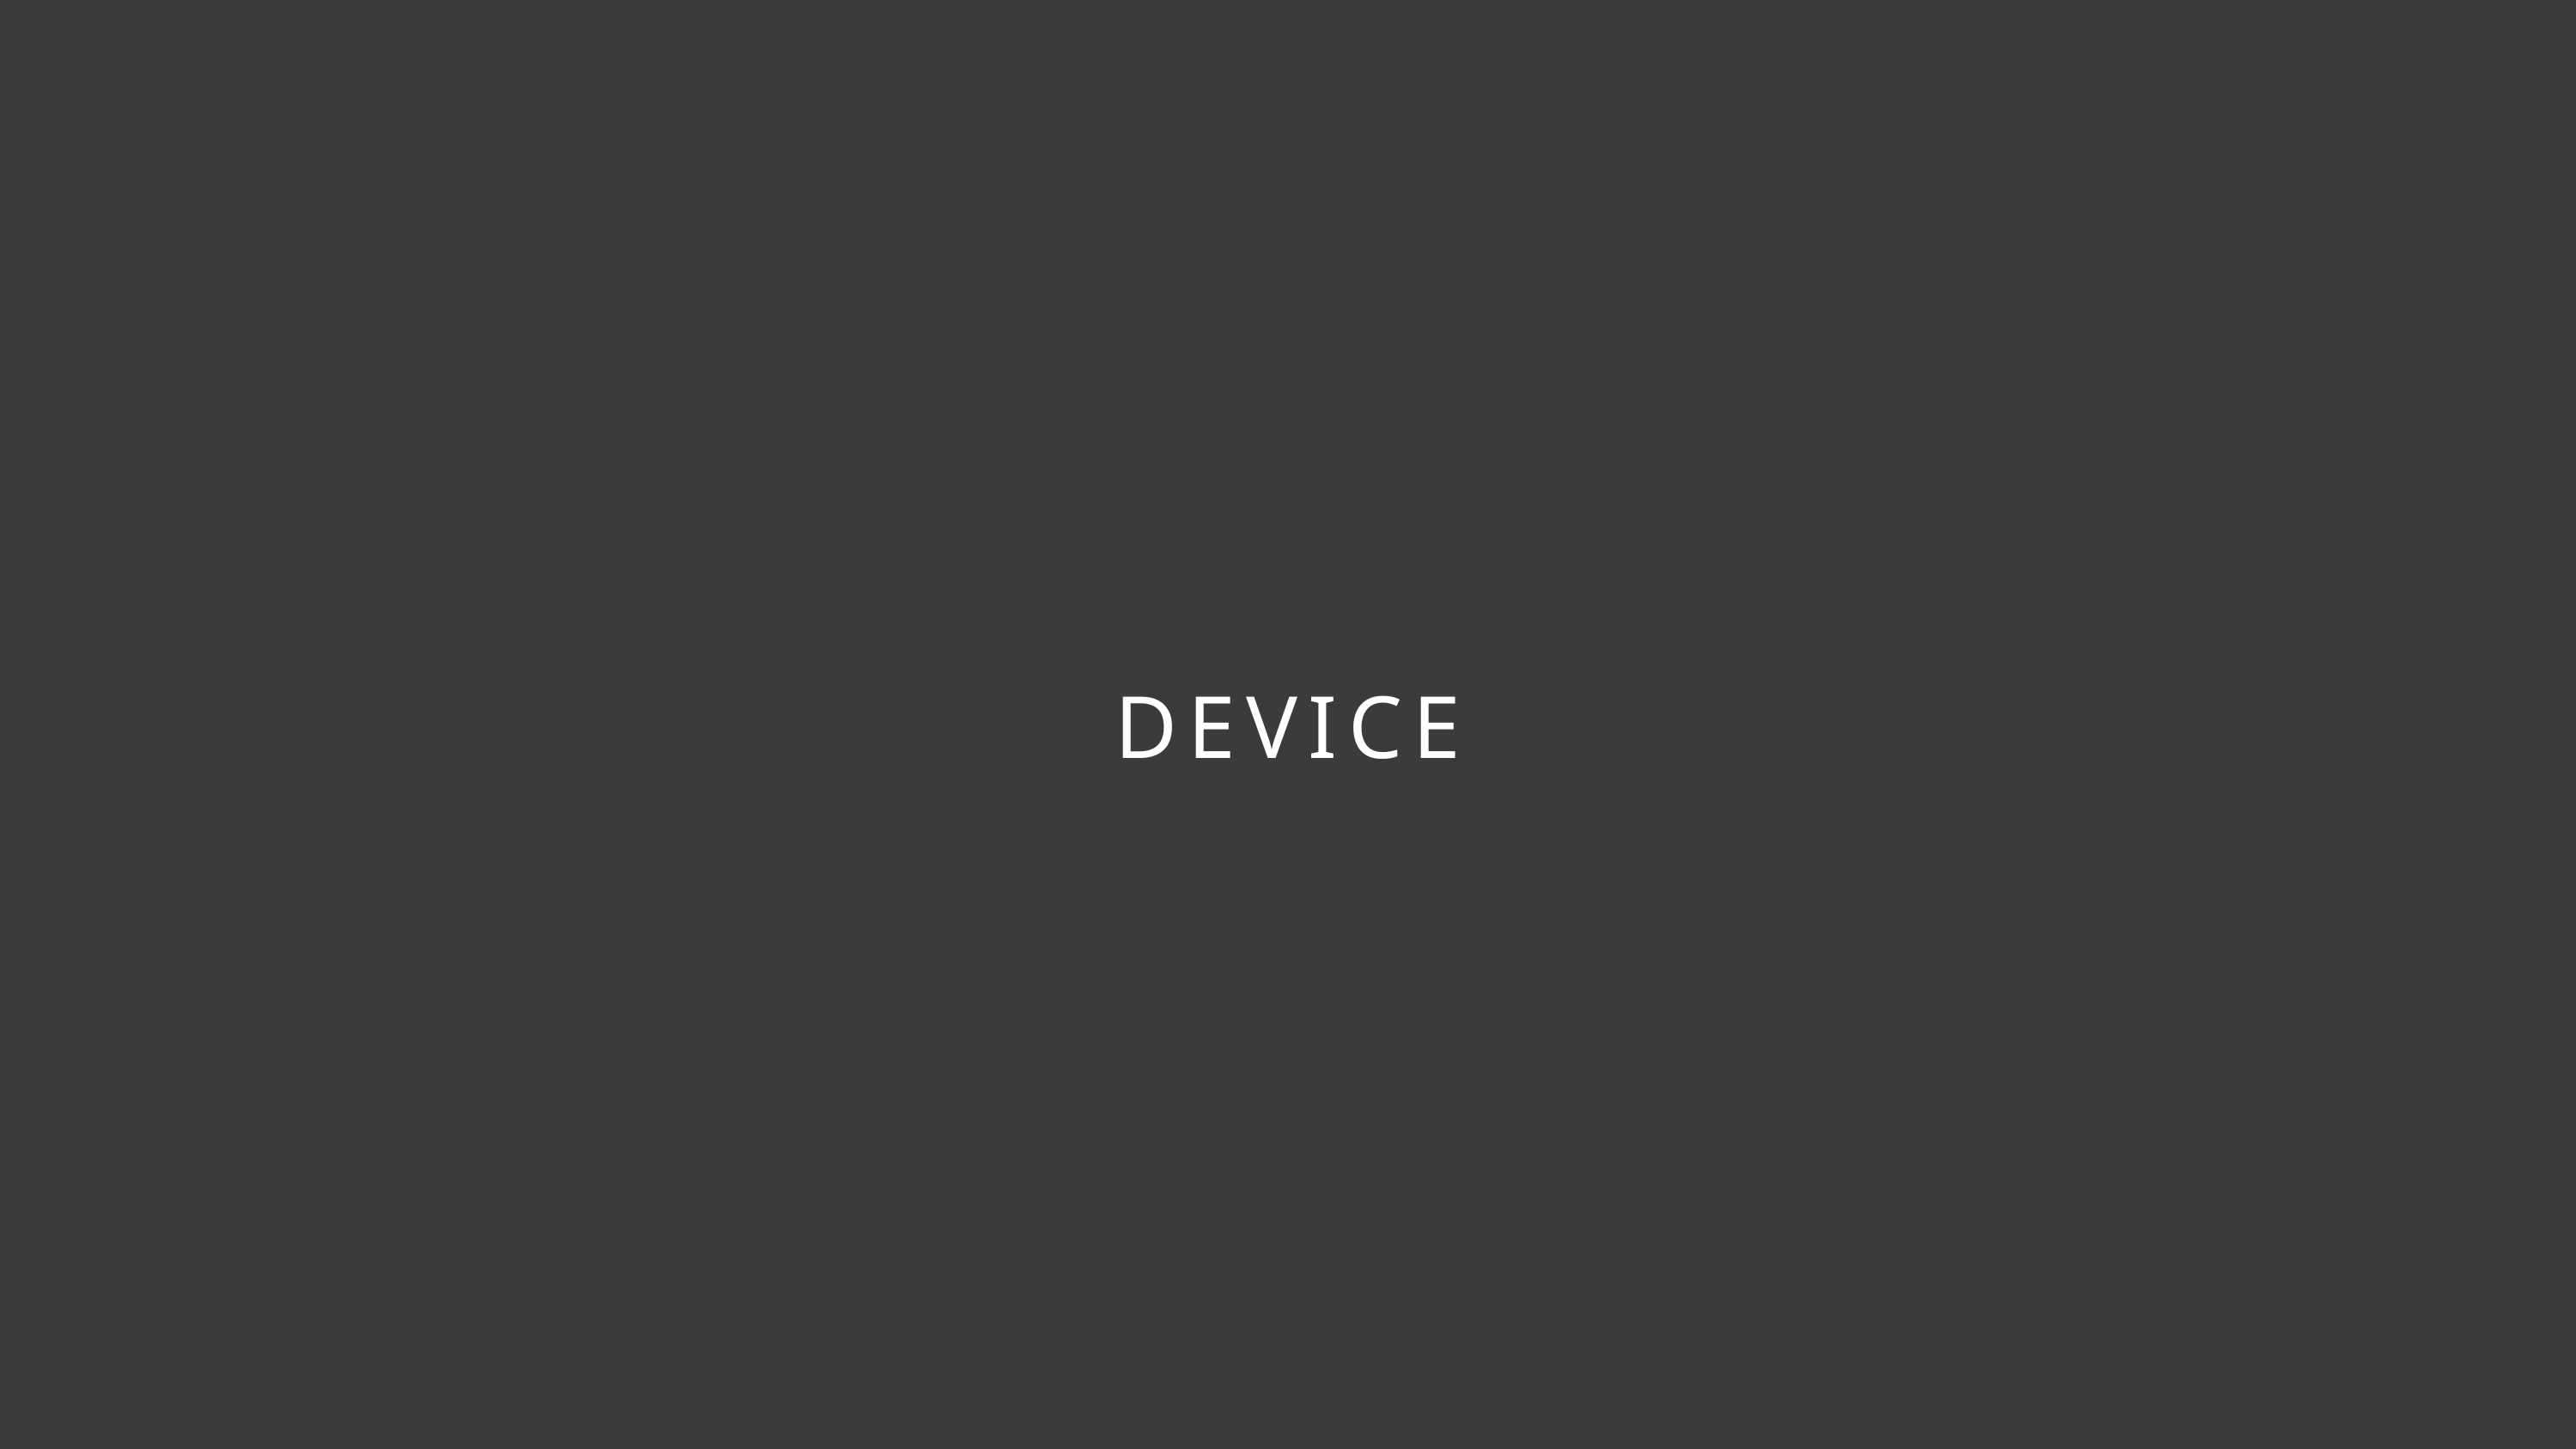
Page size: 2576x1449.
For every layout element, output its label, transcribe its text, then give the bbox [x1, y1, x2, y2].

title DEVICE [129, 652, 2447, 796]
